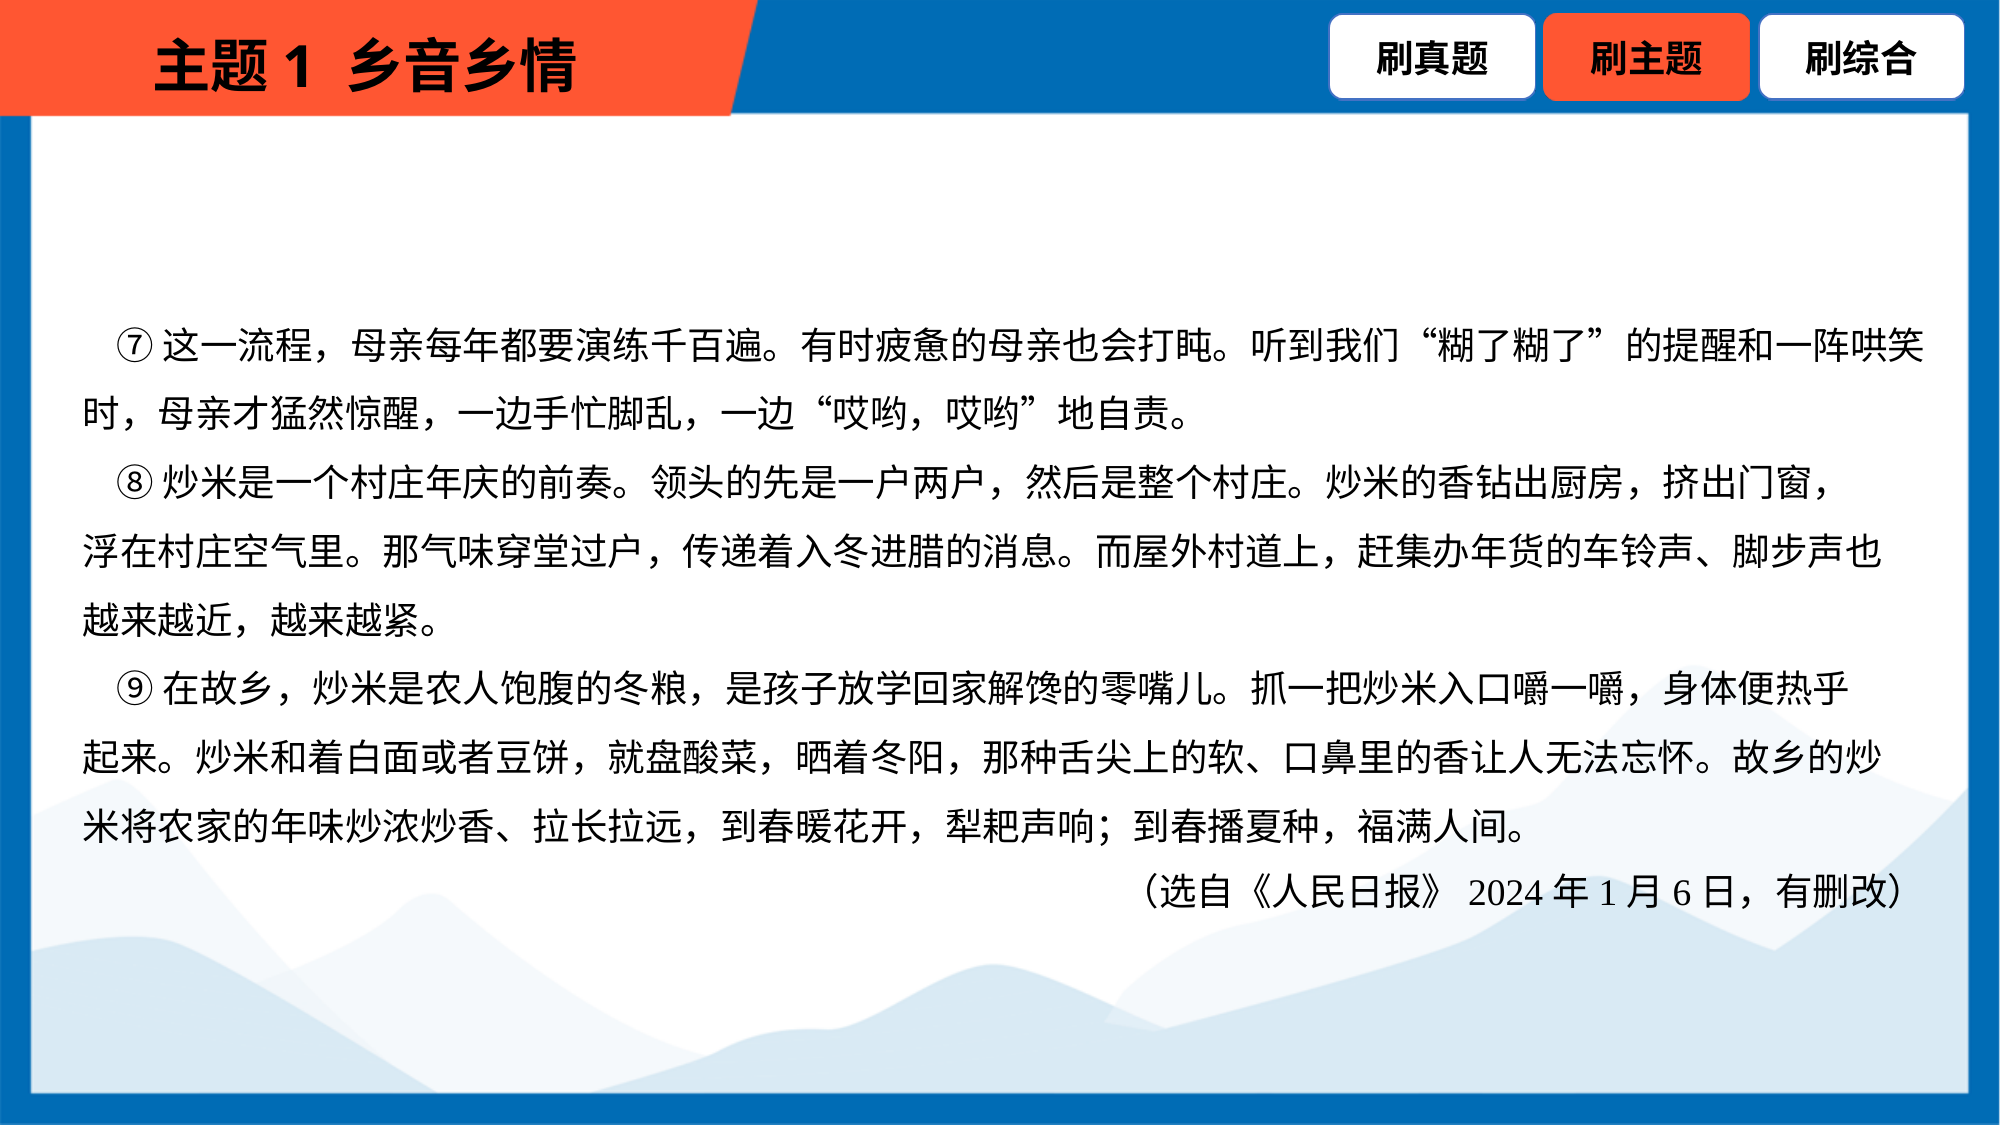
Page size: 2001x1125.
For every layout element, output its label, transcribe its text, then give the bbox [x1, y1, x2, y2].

picture [0, 0, 2000, 1125]
text_box ⑦这一流程，母亲每年都要演练千百遍。有时疲惫的母亲也会打盹。听到我们“糊了糊了”的提醒和一阵哄笑 时，母亲才猛然惊醒，一边手忙脚乱，一边“哎哟，哎哟”地自责。 ⑧炒米是一个村庄年庆的前奏。领头的先是一户两户，然后是整个村庄。炒米的香钻出厨房，挤出门窗， 浮在村庄空气里。那气味穿堂过户，传递着入冬进腊的消息。而屋外村道上，赶集办年货的车铃声、脚步声也 越来越近，越来越紧。 ⑨在故乡，炒米是农人饱腹的冬粮，是孩子放学回家解馋的零嘴儿。抓一把炒米入口嚼一嚼，身体便热乎 起来。炒米和着白面或者豆饼，就盘酸菜，晒着冬阳，那种舌尖上的软、口鼻里的香让人无法忘怀。故乡的炒 米将农家的年味炒浓炒香、拉长拉远，到春暖花开，犁耙声响；到春播夏种，福满人间。 （选自《人民日报》2024年1月6日，有删改） [82, 297, 1917, 906]
